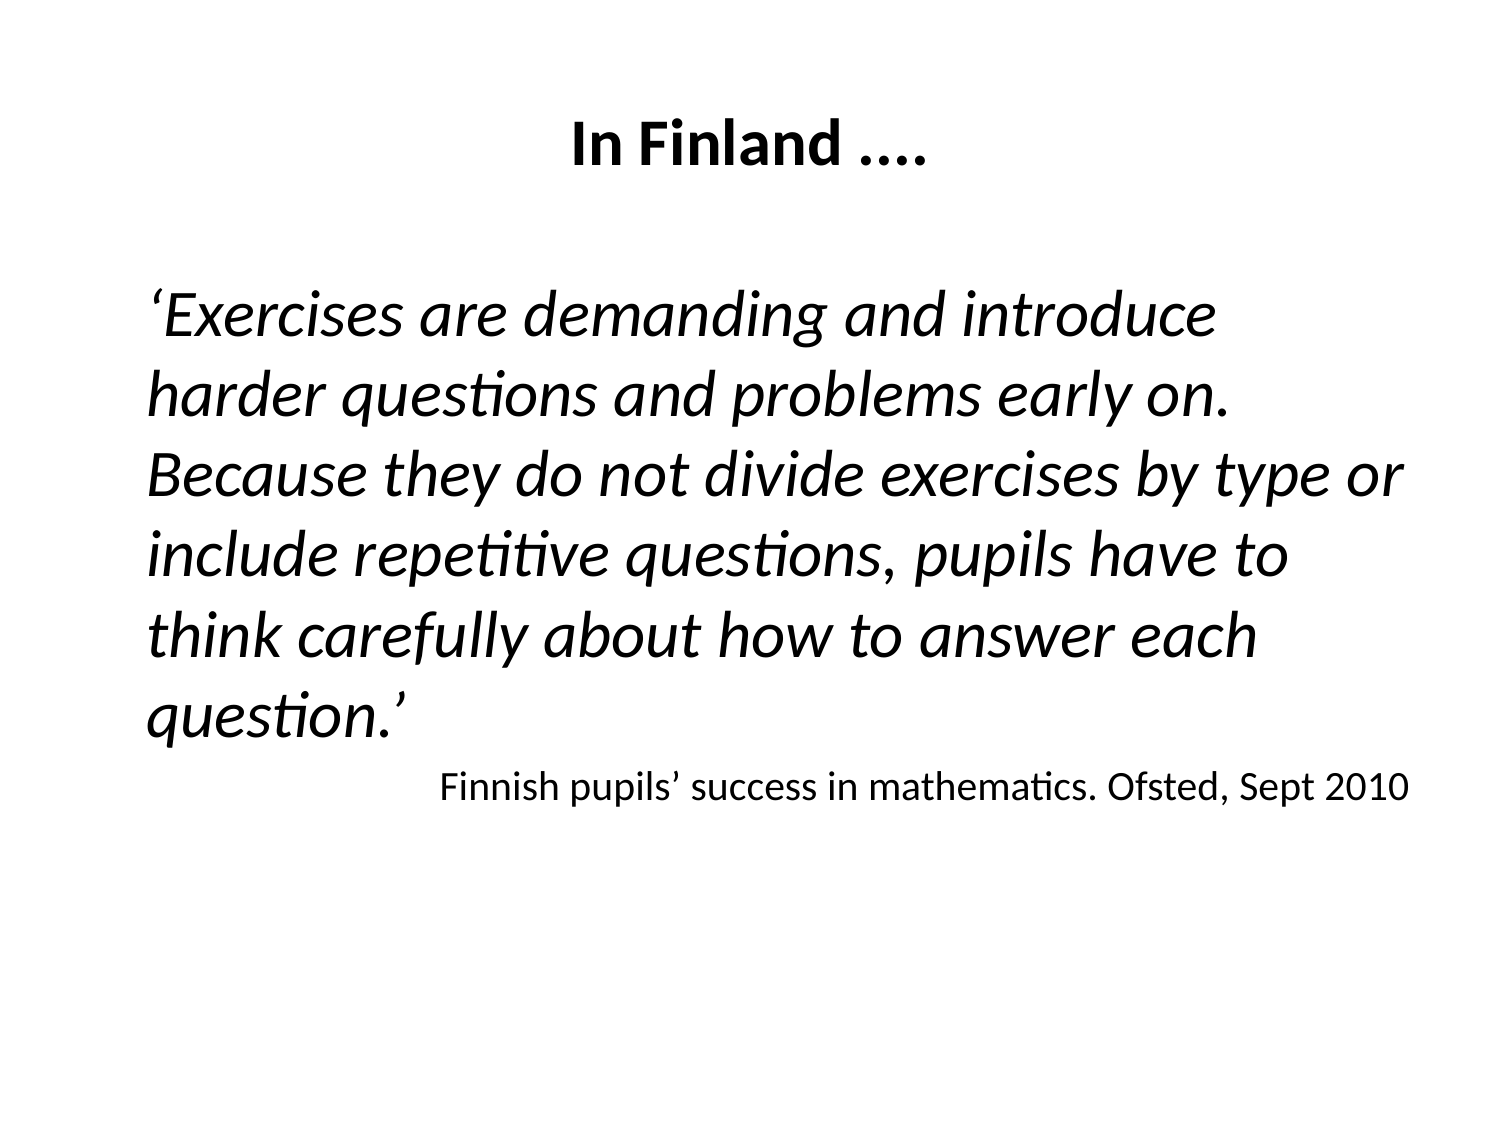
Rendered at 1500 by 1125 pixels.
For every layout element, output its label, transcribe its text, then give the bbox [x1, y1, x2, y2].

list ‘Exercises are demanding and introduce harder questions and problems early on. Because they do not divide exercises by type or include repetitive questions, pupils have to think carefully about how to answer each question.’ Finnish pupils’ success in mathematics. Ofsted, Sept 2010 [75, 262, 1425, 1005]
title In Finland .... [75, 45, 1425, 233]
